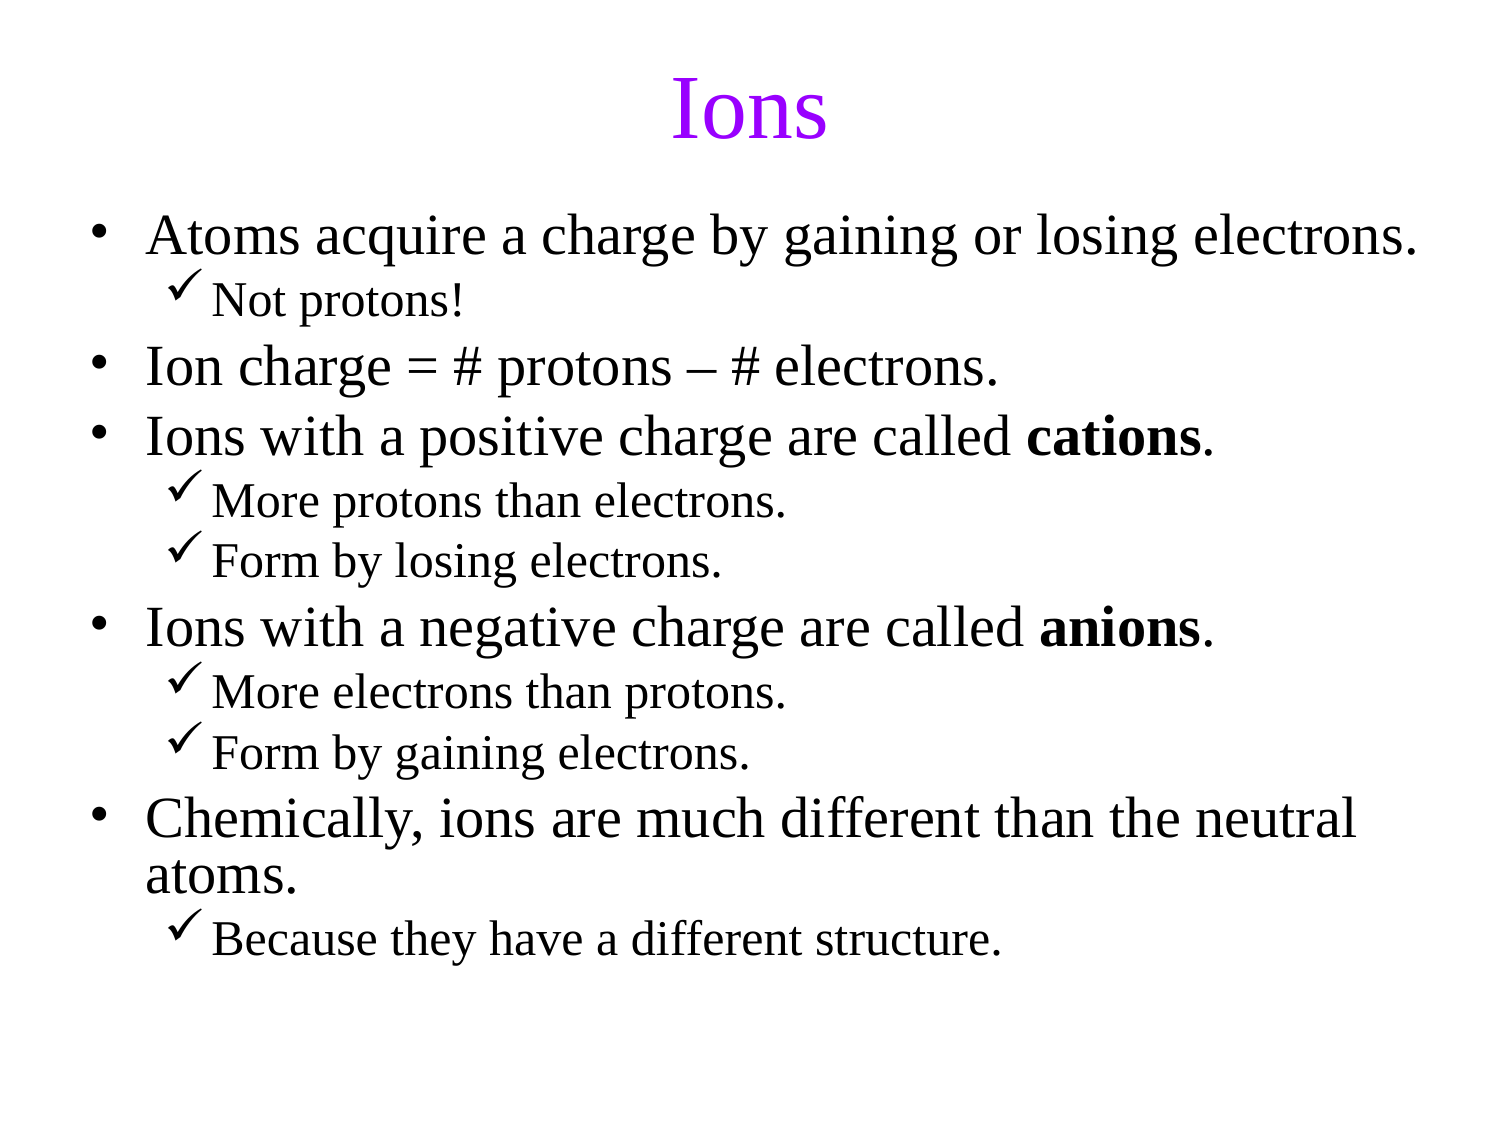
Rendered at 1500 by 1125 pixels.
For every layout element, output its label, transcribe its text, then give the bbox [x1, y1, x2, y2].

text_box Atoms acquire a charge by gaining or losing electrons. Not protons! Ion charge = # protons – # electrons. Ions with a positive charge are called cations. More protons than electrons. Form by losing electrons. Ions with a negative charge are called anions. More electrons than protons. Form by gaining electrons. Chemically, ions are much different than the neutral atoms. Because they have a different structure. [74, 202, 1463, 1002]
text_box Ions [112, 7, 1388, 196]
